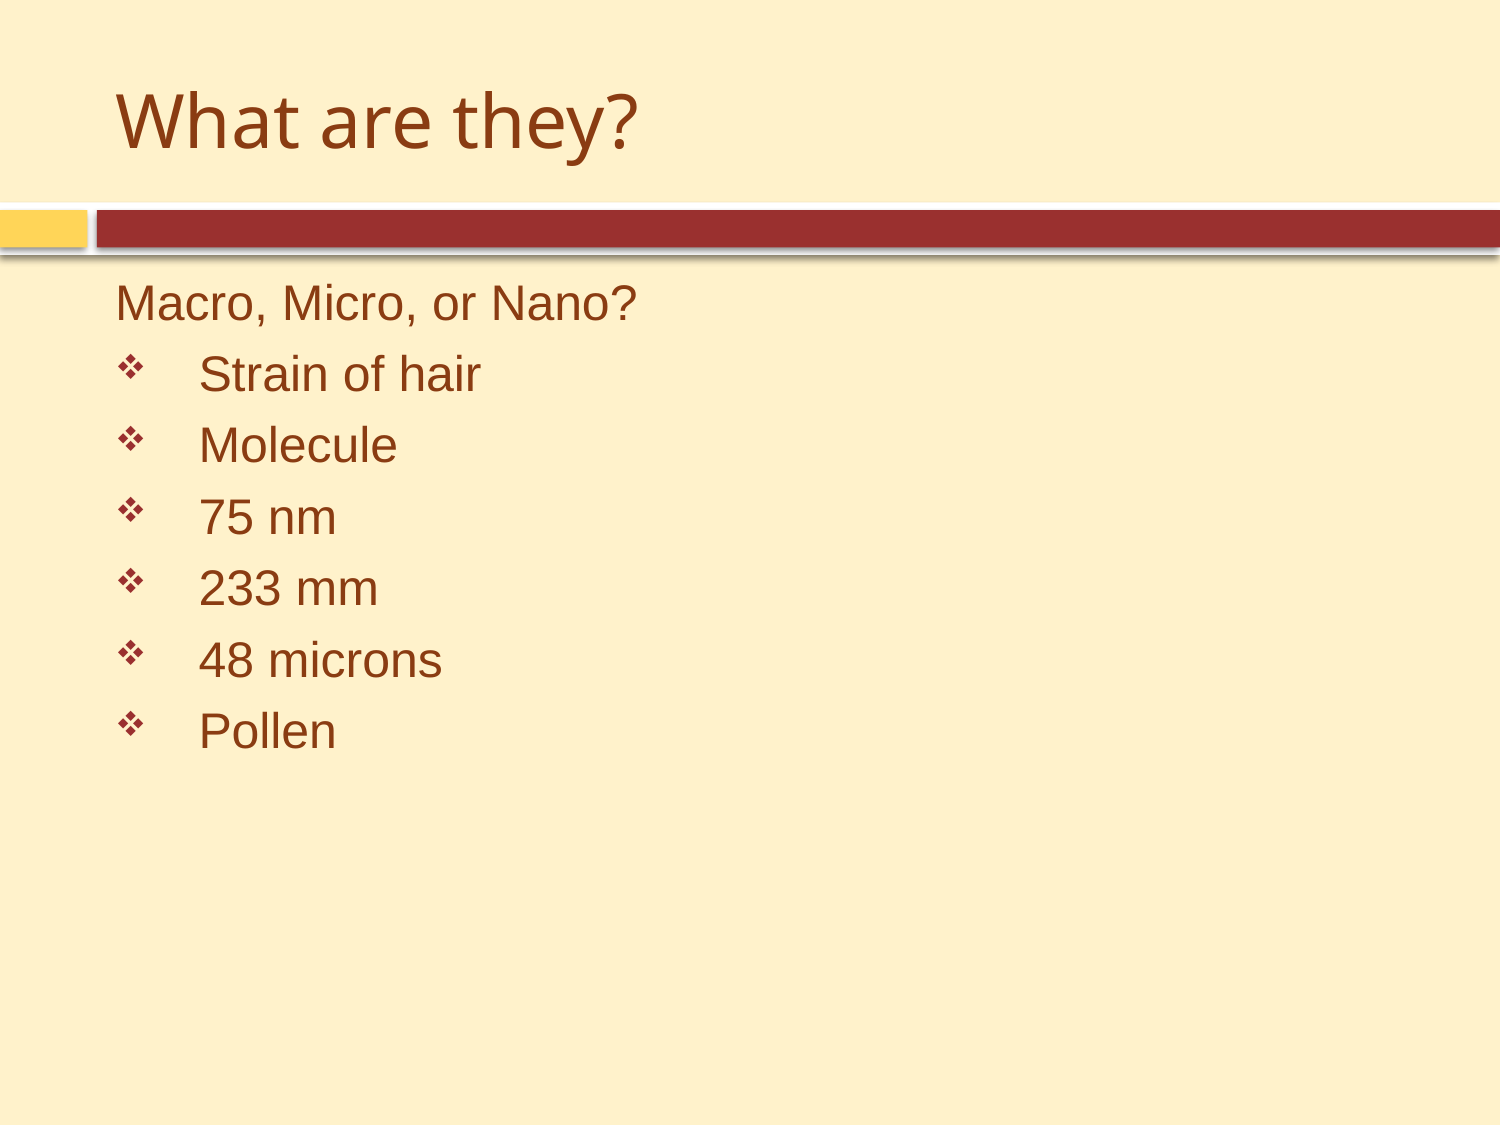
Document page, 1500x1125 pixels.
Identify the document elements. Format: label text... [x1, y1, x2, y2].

list Macro, Micro, or Nano? Strain of hair Molecule 75 nm 233 mm 48 microns Pollen [100, 262, 1438, 1000]
title What are they? [100, 37, 1438, 200]
